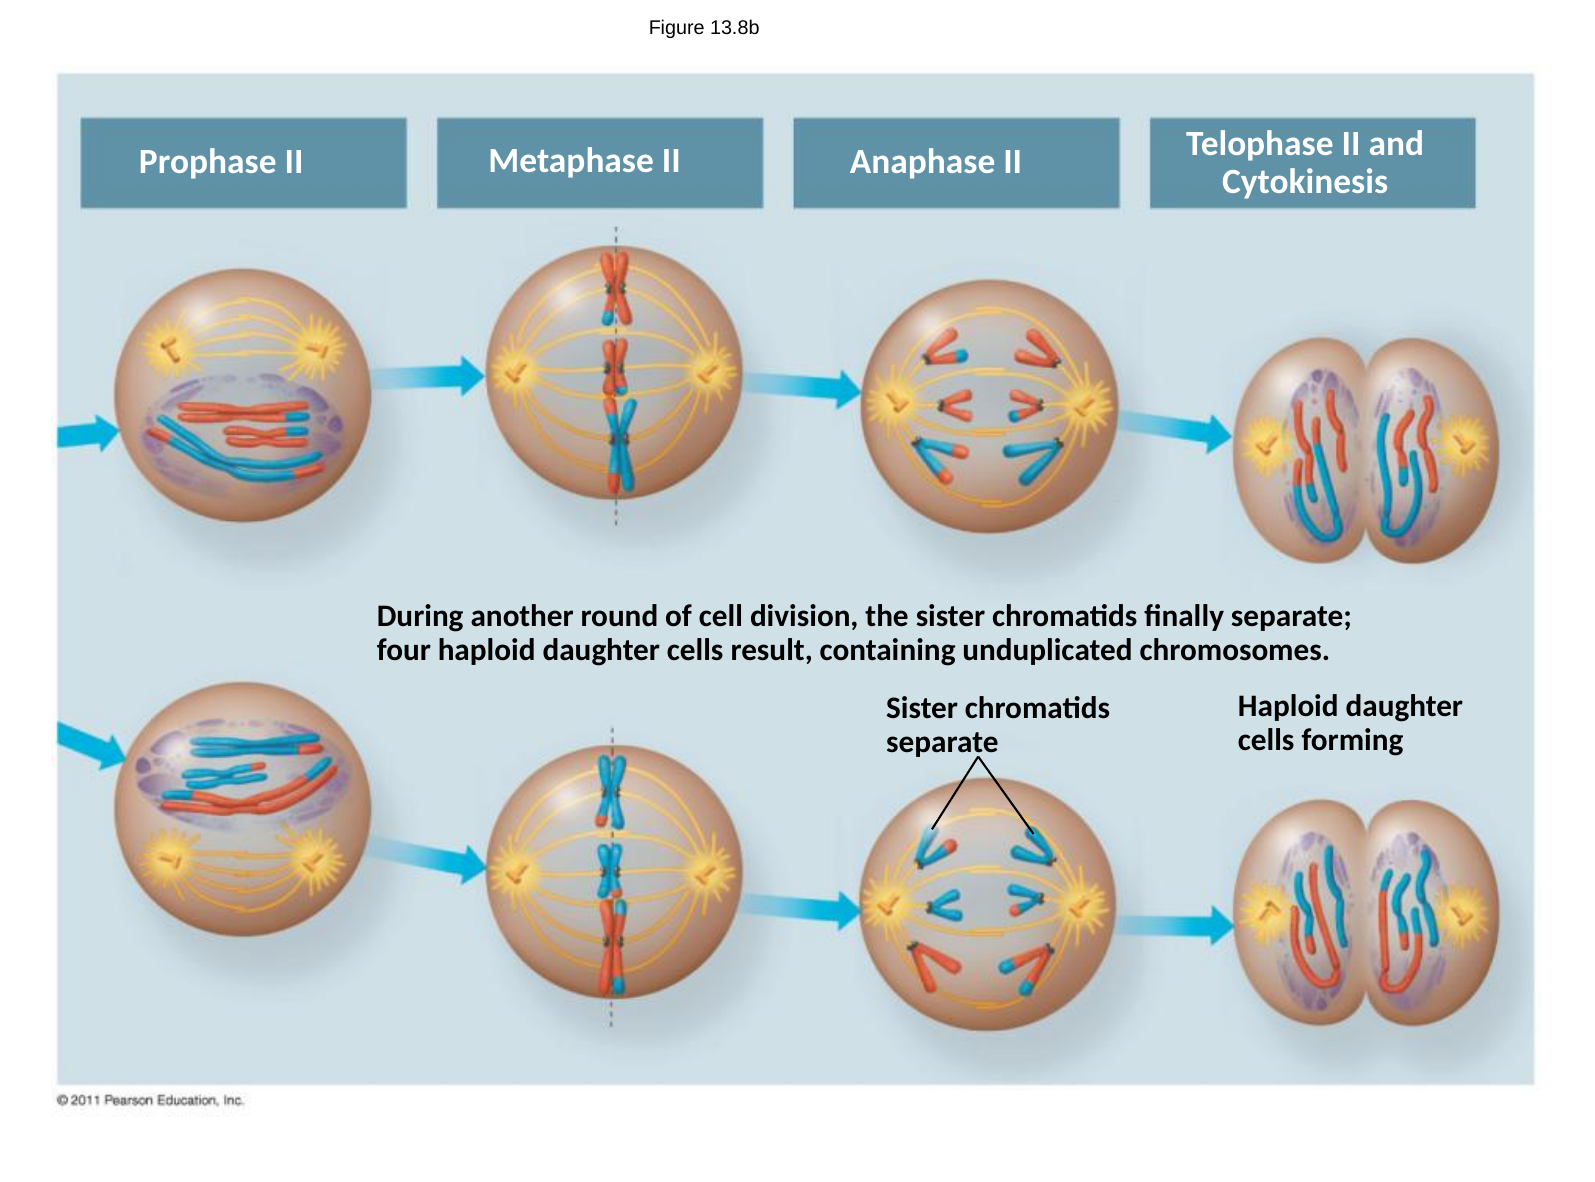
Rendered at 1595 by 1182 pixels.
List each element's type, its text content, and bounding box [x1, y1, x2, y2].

title Figure 13.8b [26, 6, 1383, 46]
picture [51, 64, 1543, 1117]
